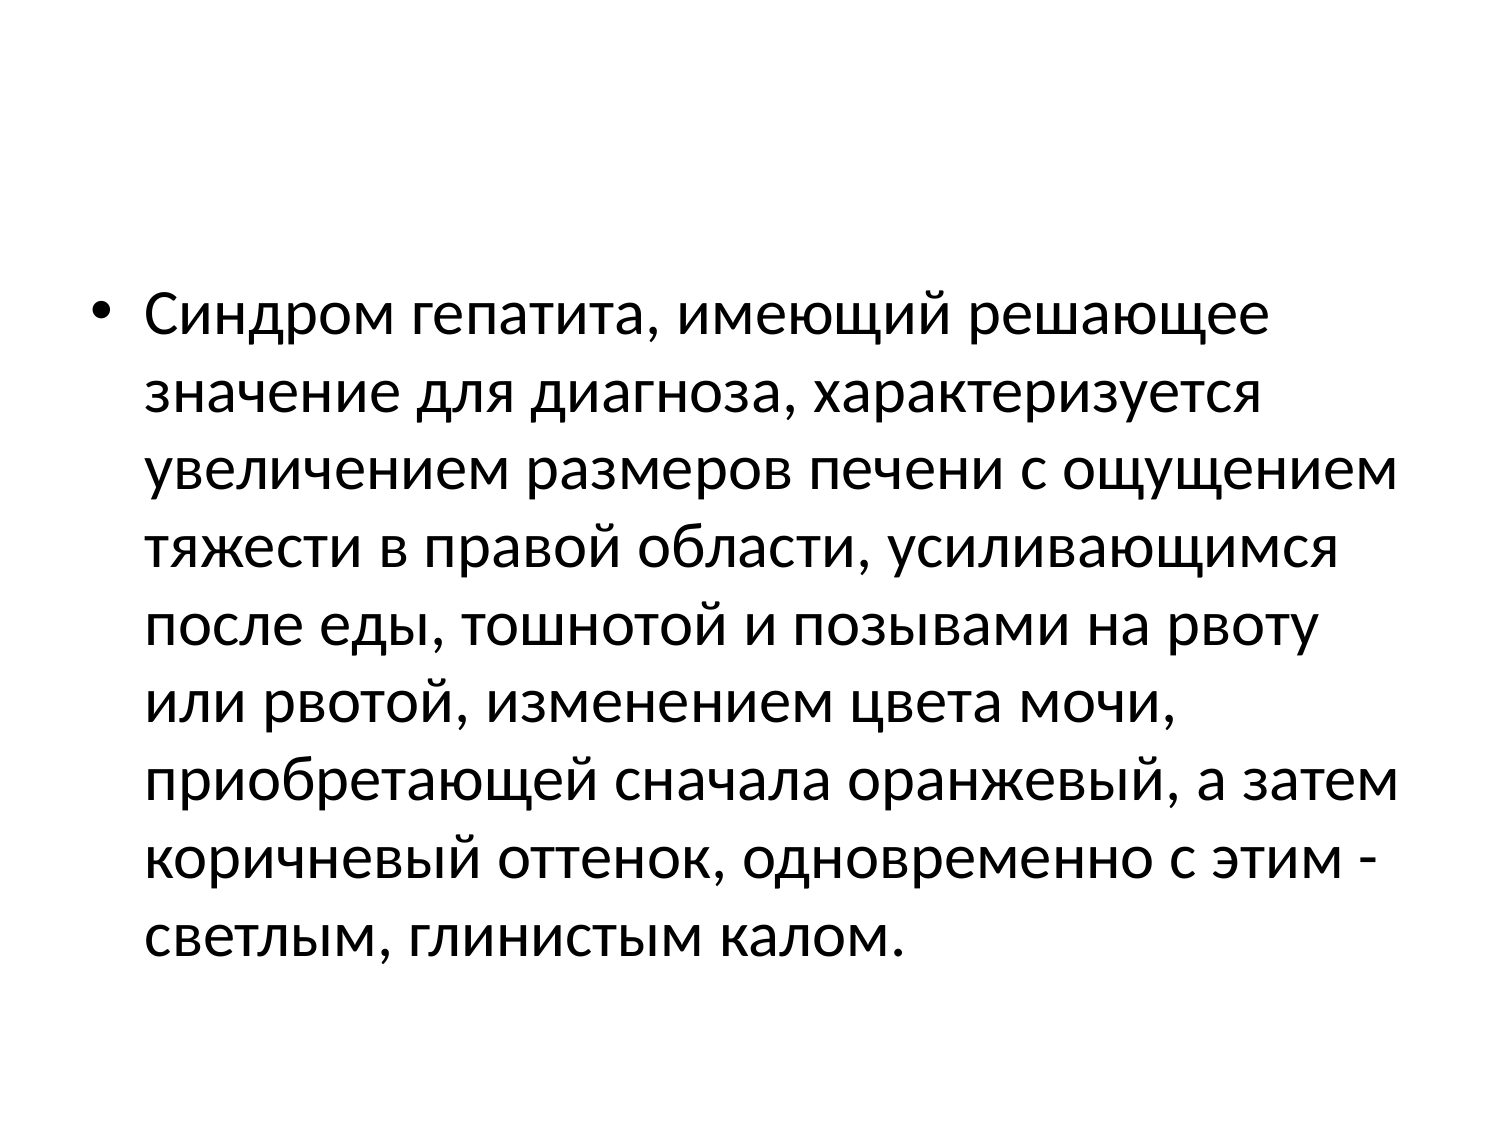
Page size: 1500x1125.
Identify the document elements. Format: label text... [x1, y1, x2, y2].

list Синдром гепатита, имеющий решающее значение для диагноза, характеризуется увеличением размеров печени с ощущением тяжести в правой области, усиливающимся после еды, тошнотой и позывами на рвоту или рвотой, изменением цвета мочи, приобретающей сначала оранжевый, а затем коричневый оттенок, одновременно с этим - светлым, глинистым калом. [75, 262, 1425, 1005]
